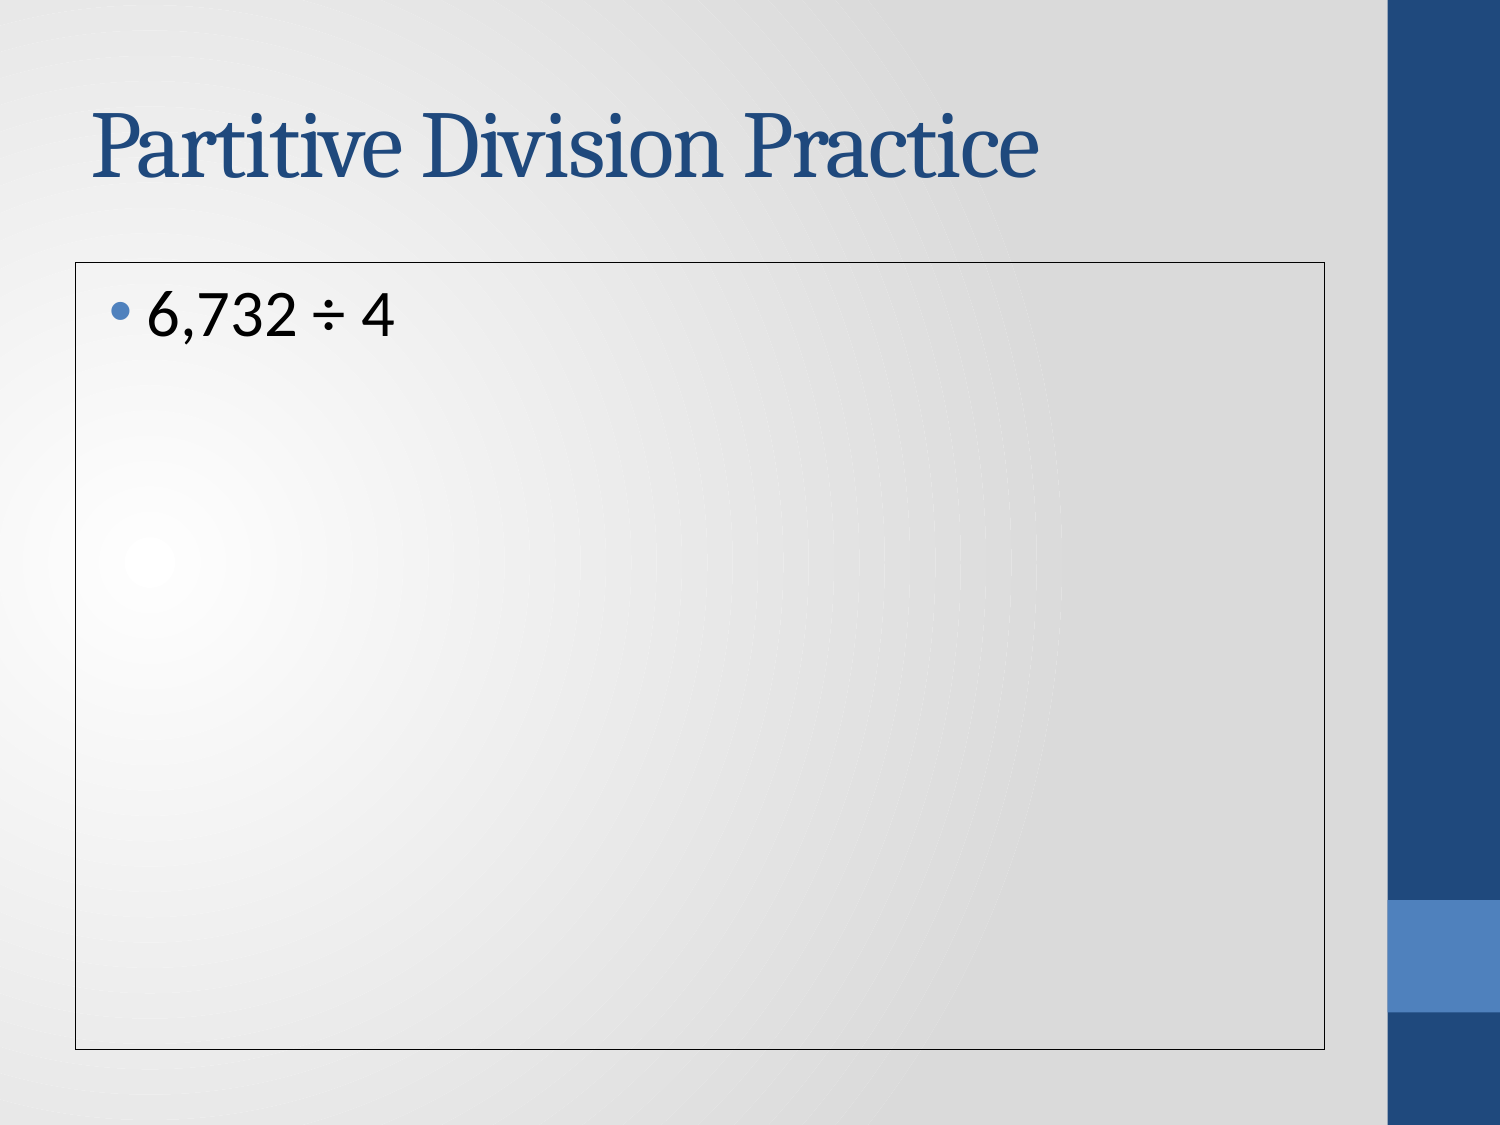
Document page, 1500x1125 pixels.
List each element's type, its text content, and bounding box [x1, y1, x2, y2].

list 6,732 ÷ 4 [75, 262, 1325, 1050]
title Partitive Division Practice [75, 45, 1325, 233]
